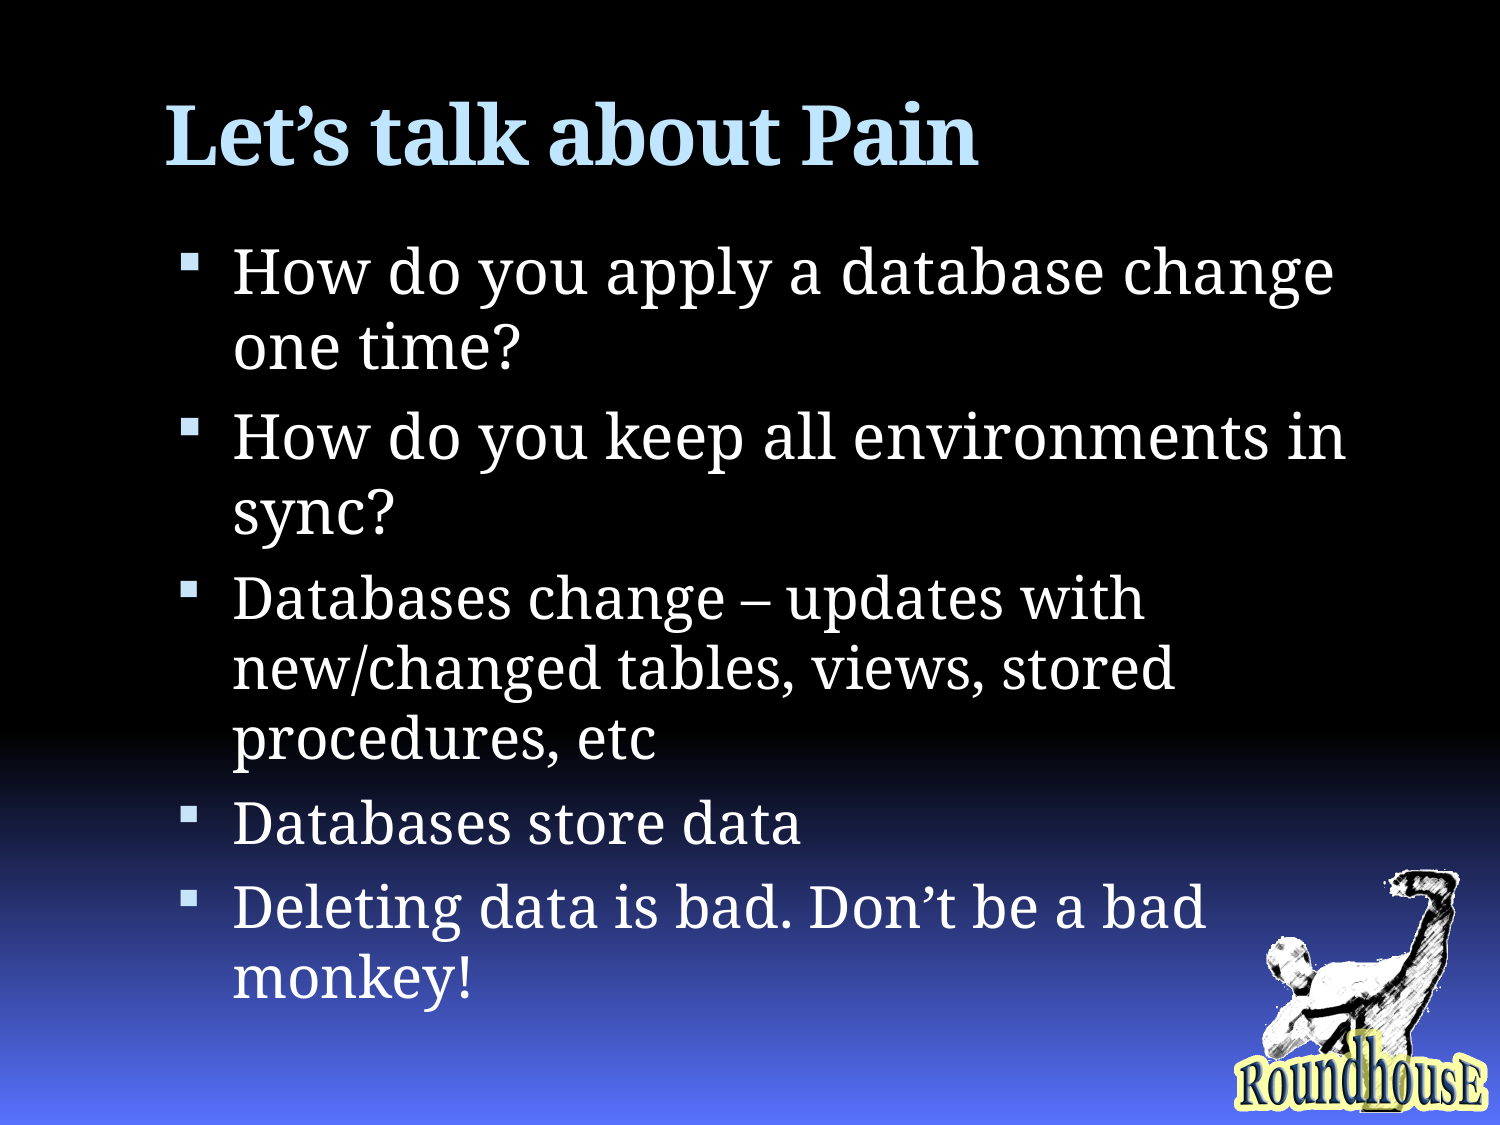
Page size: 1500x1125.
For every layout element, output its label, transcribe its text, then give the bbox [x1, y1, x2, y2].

title Let’s talk about Pain [150, 75, 1425, 224]
list How do you apply a database change one time? How do you keep all environments in sync? Databases change – updates with new/changed tables, views, stored procedures, etc Databases store data Deleting data is bad. Don’t be a bad monkey! [150, 224, 1425, 975]
picture [1218, 857, 1499, 1124]
